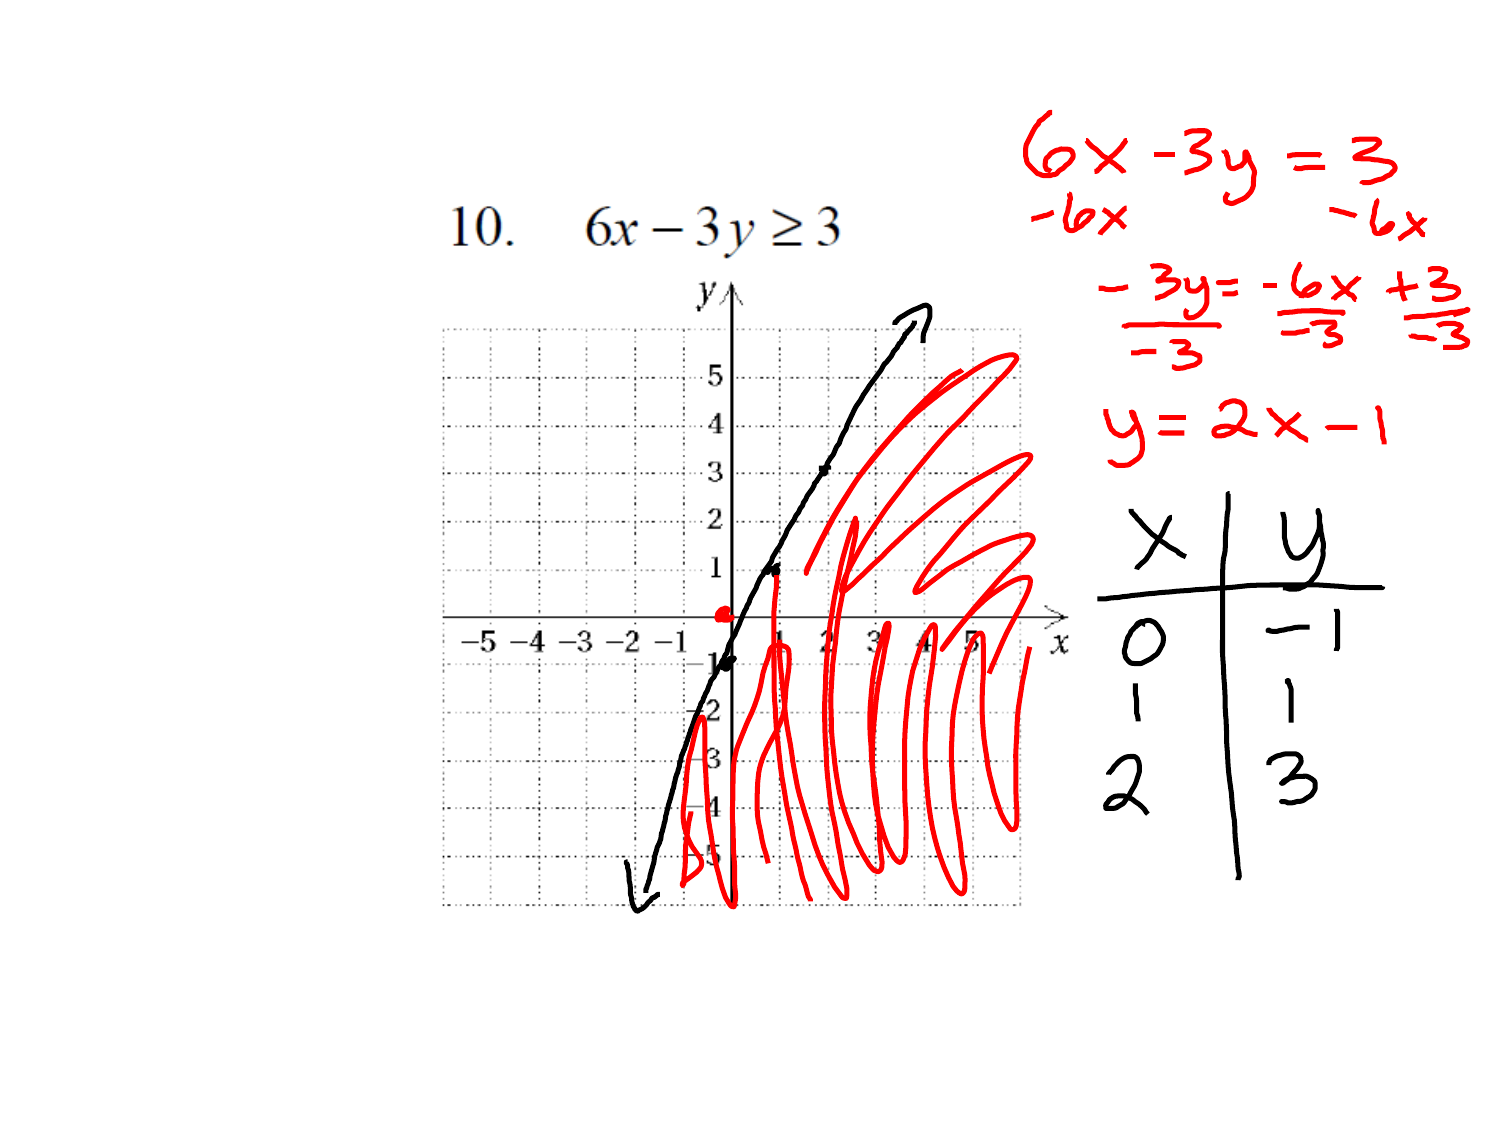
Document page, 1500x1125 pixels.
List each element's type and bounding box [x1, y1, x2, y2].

text_box [1098, 286, 1129, 291]
text_box [1223, 150, 1256, 205]
text_box [1292, 263, 1321, 299]
text_box [1213, 400, 1258, 437]
text_box [1094, 139, 1127, 173]
text_box [1102, 208, 1115, 218]
text_box [1159, 536, 1187, 558]
text_box [1222, 291, 1239, 295]
text_box [1376, 407, 1385, 445]
text_box [1221, 492, 1232, 587]
text_box [1351, 138, 1396, 185]
text_box [1109, 160, 1125, 174]
text_box [1115, 218, 1126, 229]
text_box [1371, 199, 1394, 235]
text_box [1407, 212, 1417, 225]
text_box [682, 354, 1034, 908]
text_box [1097, 584, 1384, 600]
text_box [1287, 153, 1322, 157]
text_box [1268, 407, 1287, 426]
text_box [1332, 275, 1346, 290]
text_box [1346, 290, 1357, 301]
text_box [1293, 166, 1326, 170]
text_box [1282, 509, 1325, 584]
text_box [1275, 412, 1301, 437]
text_box [1286, 679, 1293, 723]
text_box [1427, 267, 1460, 301]
text_box [1134, 683, 1139, 722]
text_box [1130, 508, 1160, 539]
text_box [1410, 334, 1436, 340]
text_box [1135, 516, 1172, 570]
text_box [1086, 139, 1108, 159]
text_box [1277, 309, 1344, 315]
text_box [1387, 284, 1419, 293]
text_box [1267, 626, 1310, 633]
text_box [1286, 425, 1309, 441]
text_box [1268, 753, 1316, 804]
text_box [1171, 340, 1201, 370]
text_box [1325, 426, 1358, 430]
text_box [1398, 217, 1426, 240]
text_box [1217, 280, 1238, 284]
text_box [1437, 322, 1469, 349]
text_box [1123, 619, 1165, 665]
text_box [1024, 111, 1074, 177]
text_box [1329, 208, 1357, 218]
text_box [1184, 129, 1211, 174]
picture [409, 187, 1091, 937]
text_box [1335, 608, 1339, 652]
text_box [1099, 207, 1127, 235]
text_box [1332, 277, 1360, 300]
text_box [1104, 755, 1149, 815]
text_box [1398, 271, 1403, 287]
text_box [1123, 323, 1221, 328]
text_box [1105, 409, 1144, 467]
text_box [1310, 321, 1342, 347]
text_box [1150, 264, 1180, 299]
text_box [1185, 277, 1208, 319]
text_box [1221, 594, 1241, 881]
text_box [1282, 329, 1310, 334]
text_box [1416, 226, 1426, 236]
text_box [1400, 290, 1406, 302]
text_box [1403, 308, 1469, 319]
text_box [1131, 350, 1157, 354]
